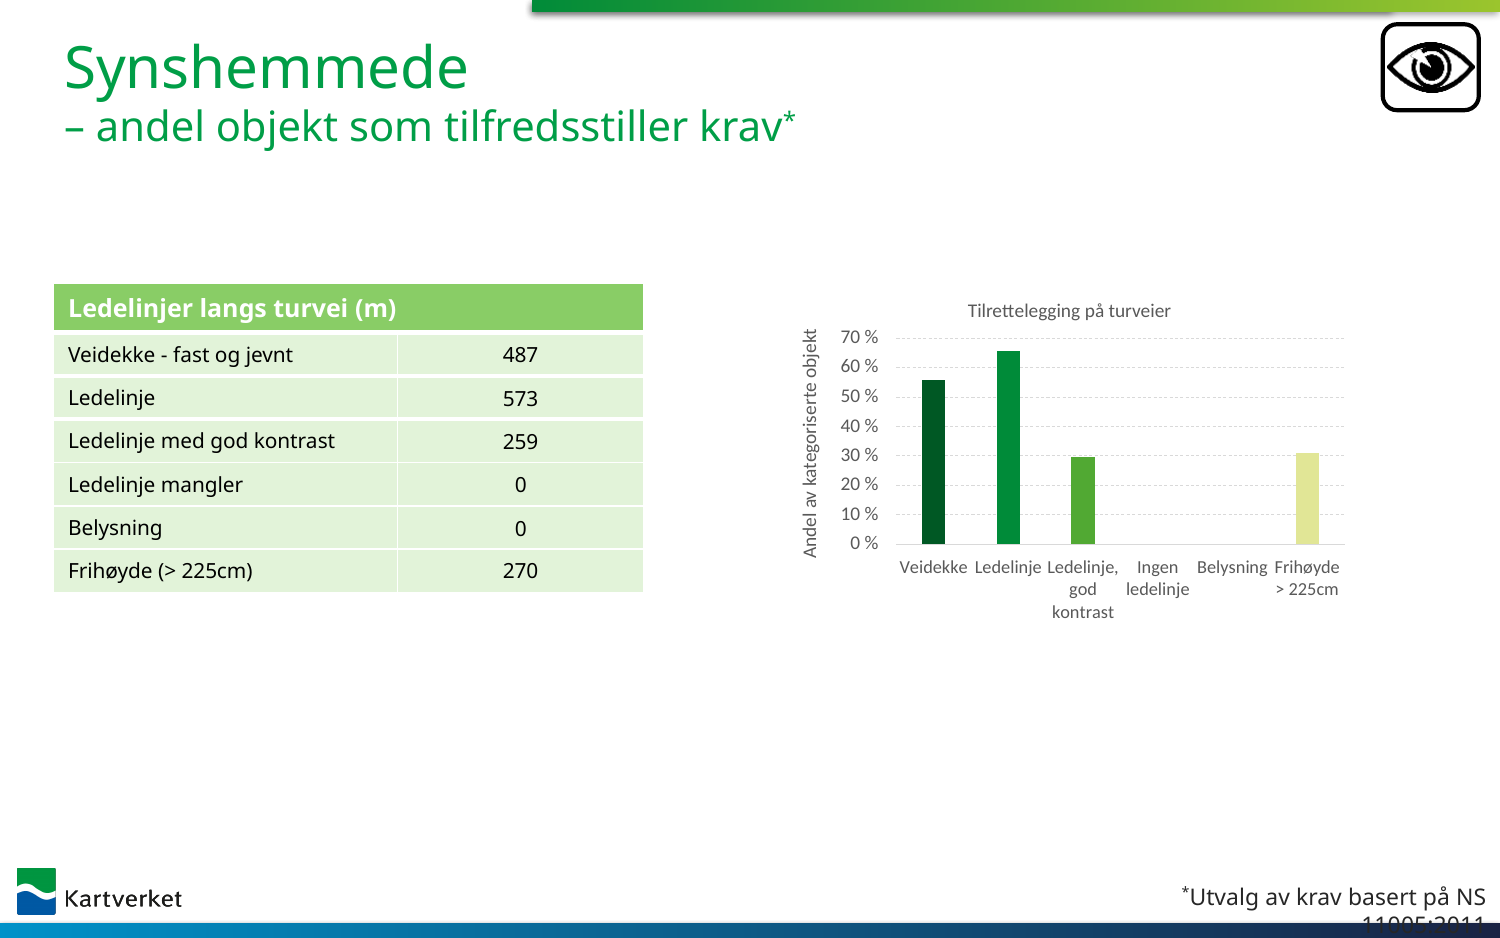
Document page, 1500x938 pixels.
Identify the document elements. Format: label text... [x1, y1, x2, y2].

table_cell 487 [398, 335, 643, 374]
table_cell Ledelinje mangler [54, 463, 397, 505]
table_cell Veidekke - fast og jevnt [54, 335, 397, 374]
table_cell Ledelinje med god kontrast [54, 421, 397, 462]
table_cell 0 [398, 463, 643, 505]
text_box Synshemmede – andel objekt som tilfredsstiller krav* [49, 24, 1431, 158]
table_cell Frihøyde (> 225cm) [54, 550, 397, 592]
table_cell Ledelinje [54, 378, 397, 417]
text_box *Utvalg av krav basert på NS 11005:2011 [1068, 873, 1500, 938]
table_cell 259 [398, 421, 643, 462]
table_header Ledelinjer langs turvei (m) [54, 284, 643, 330]
table_cell 573 [398, 378, 643, 417]
picture [791, 291, 1348, 630]
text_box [1382, 24, 1480, 111]
table_cell Belysning [54, 507, 397, 548]
table_cell 270 [398, 550, 643, 592]
table_cell 0 [398, 507, 643, 548]
